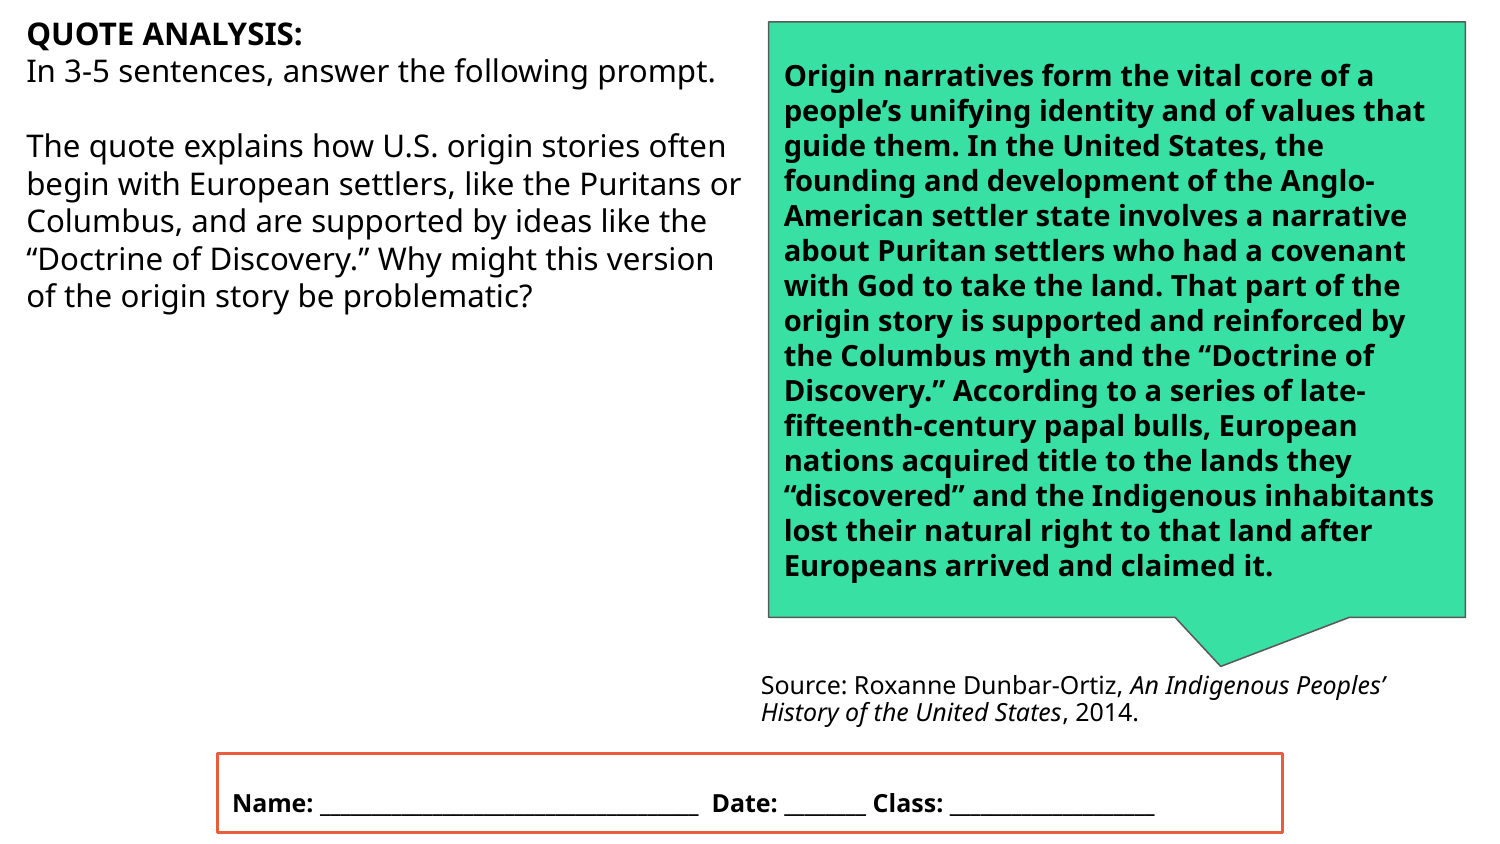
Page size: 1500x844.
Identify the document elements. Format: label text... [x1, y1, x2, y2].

text_box QUOTE ANALYSIS: In 3-5 sentences, answer the following prompt. The quote explains how U.S. origin stories often begin with European settlers, like the Puritans or Columbus, and are supported by ideas like the “Doctrine of Discovery.” Why might this version of the origin story be problematic? [15, 8, 756, 572]
text_box Source: Roxanne Dunbar-Ortiz, An Indigenous Peoples’ History of the United States, 2014. [745, 657, 1481, 742]
text_box Origin narratives form the vital core of a people’s unifying identity and of values that guide them. In the United States, the founding and development of the Anglo-American settler state involves a narrative about Puritan settlers who had a covenant with God to take the land. That part of the origin story is supported and reinforced by the Columbus myth and the “Doctrine of Discovery.” According to a series of late-fifteenth-century papal bulls, European nations acquired title to the lands they “discovered” and the Indigenous inhabitants lost their natural right to that land after Europeans arrived and claimed it. [768, 21, 1466, 657]
text_box Name: _____________________________________ Date: ________ Class: ____________________ [217, 753, 1283, 833]
